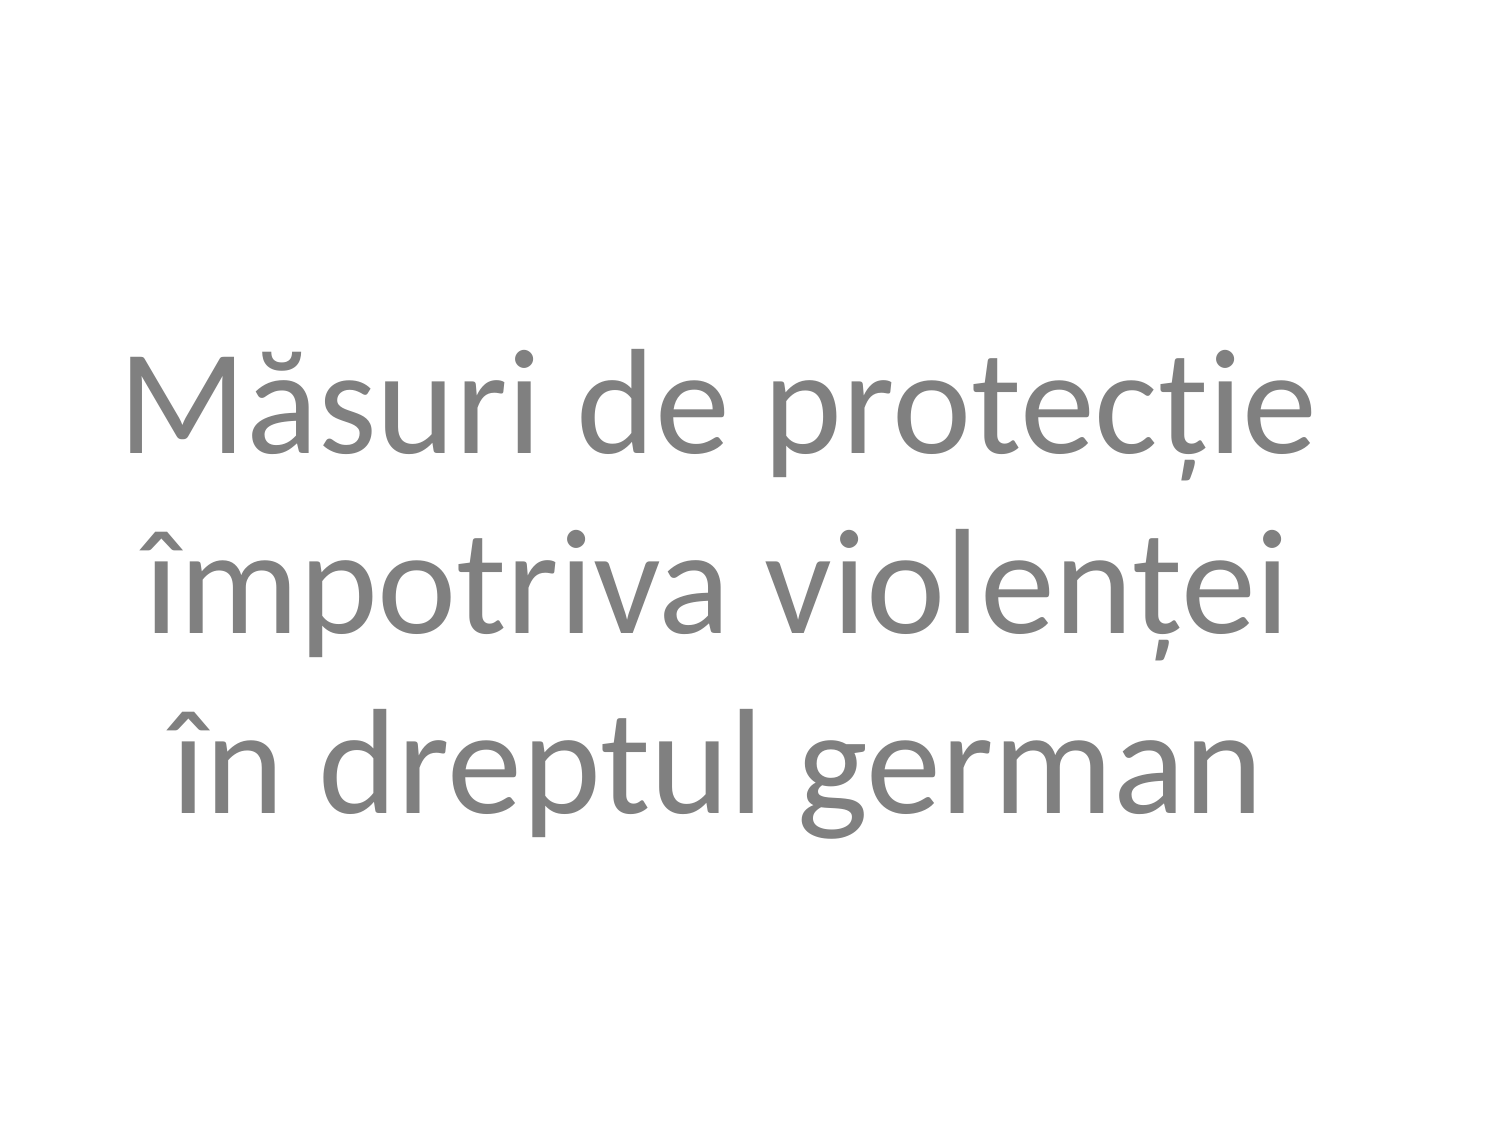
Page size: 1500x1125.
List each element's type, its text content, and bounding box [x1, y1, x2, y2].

title Măsuri de protecție împotriva violenței în dreptul german [80, 351, 1356, 796]
